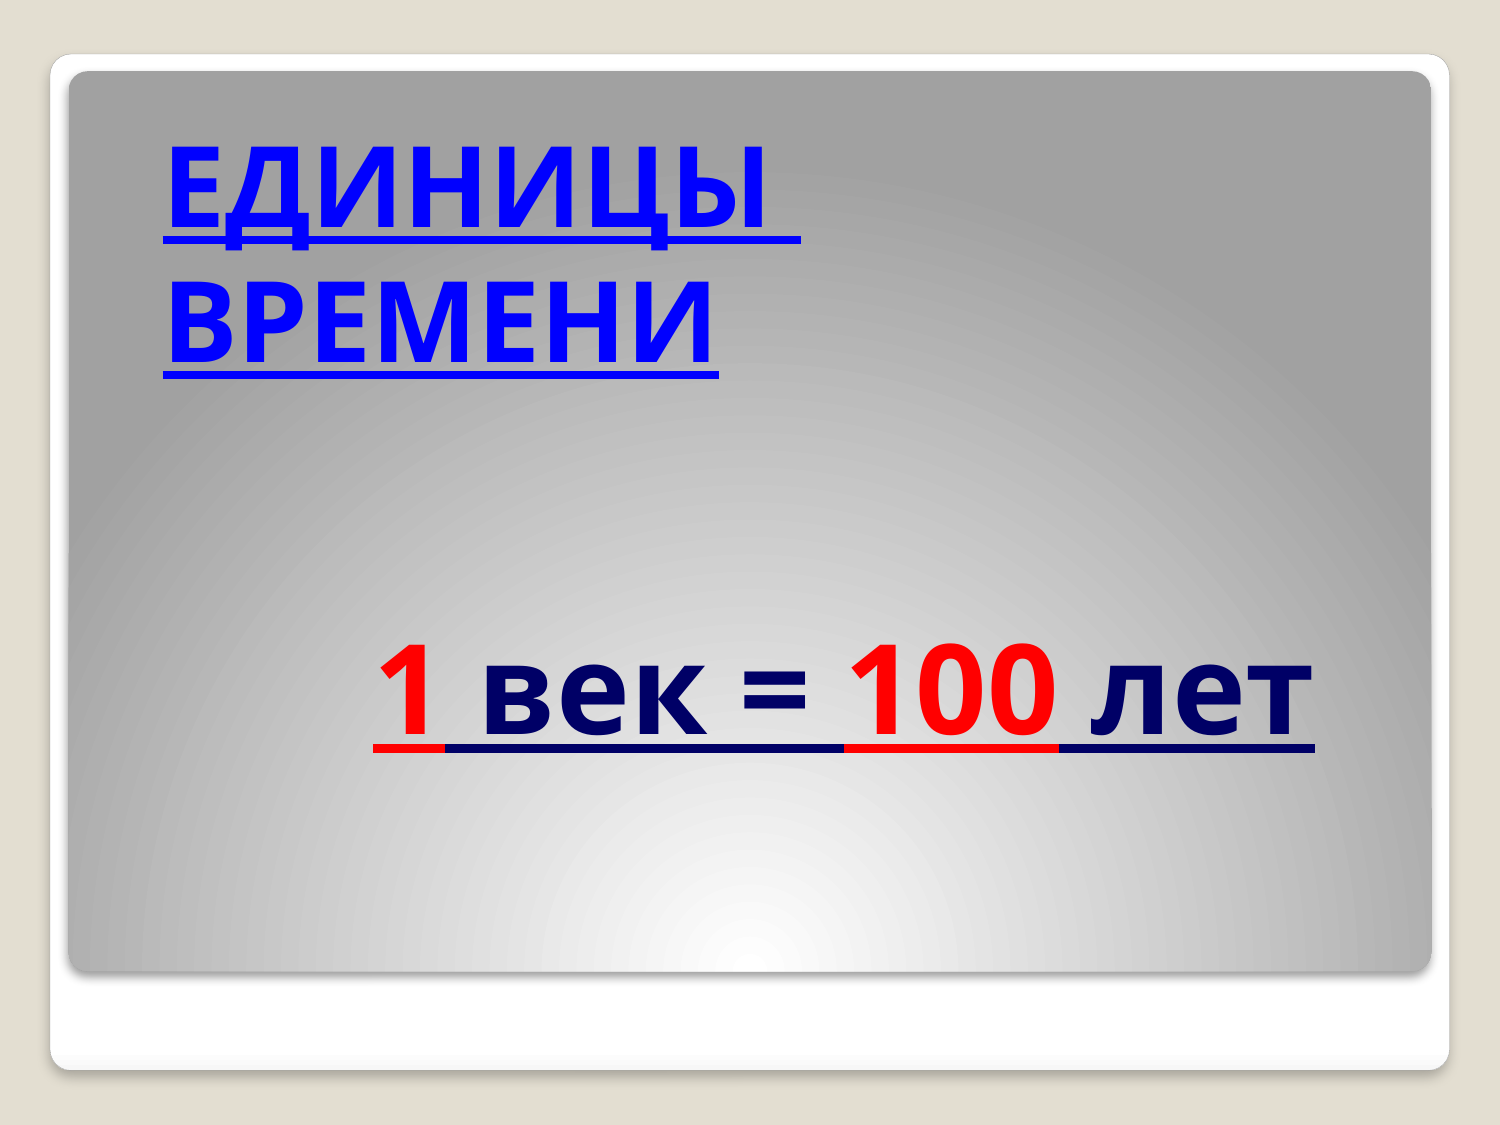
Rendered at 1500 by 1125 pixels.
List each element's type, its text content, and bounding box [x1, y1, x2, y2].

title ЕДИНИЦЫ ВРЕМЕНИ [147, 54, 1347, 393]
list 1 век = 100 лет [312, 397, 1376, 1035]
